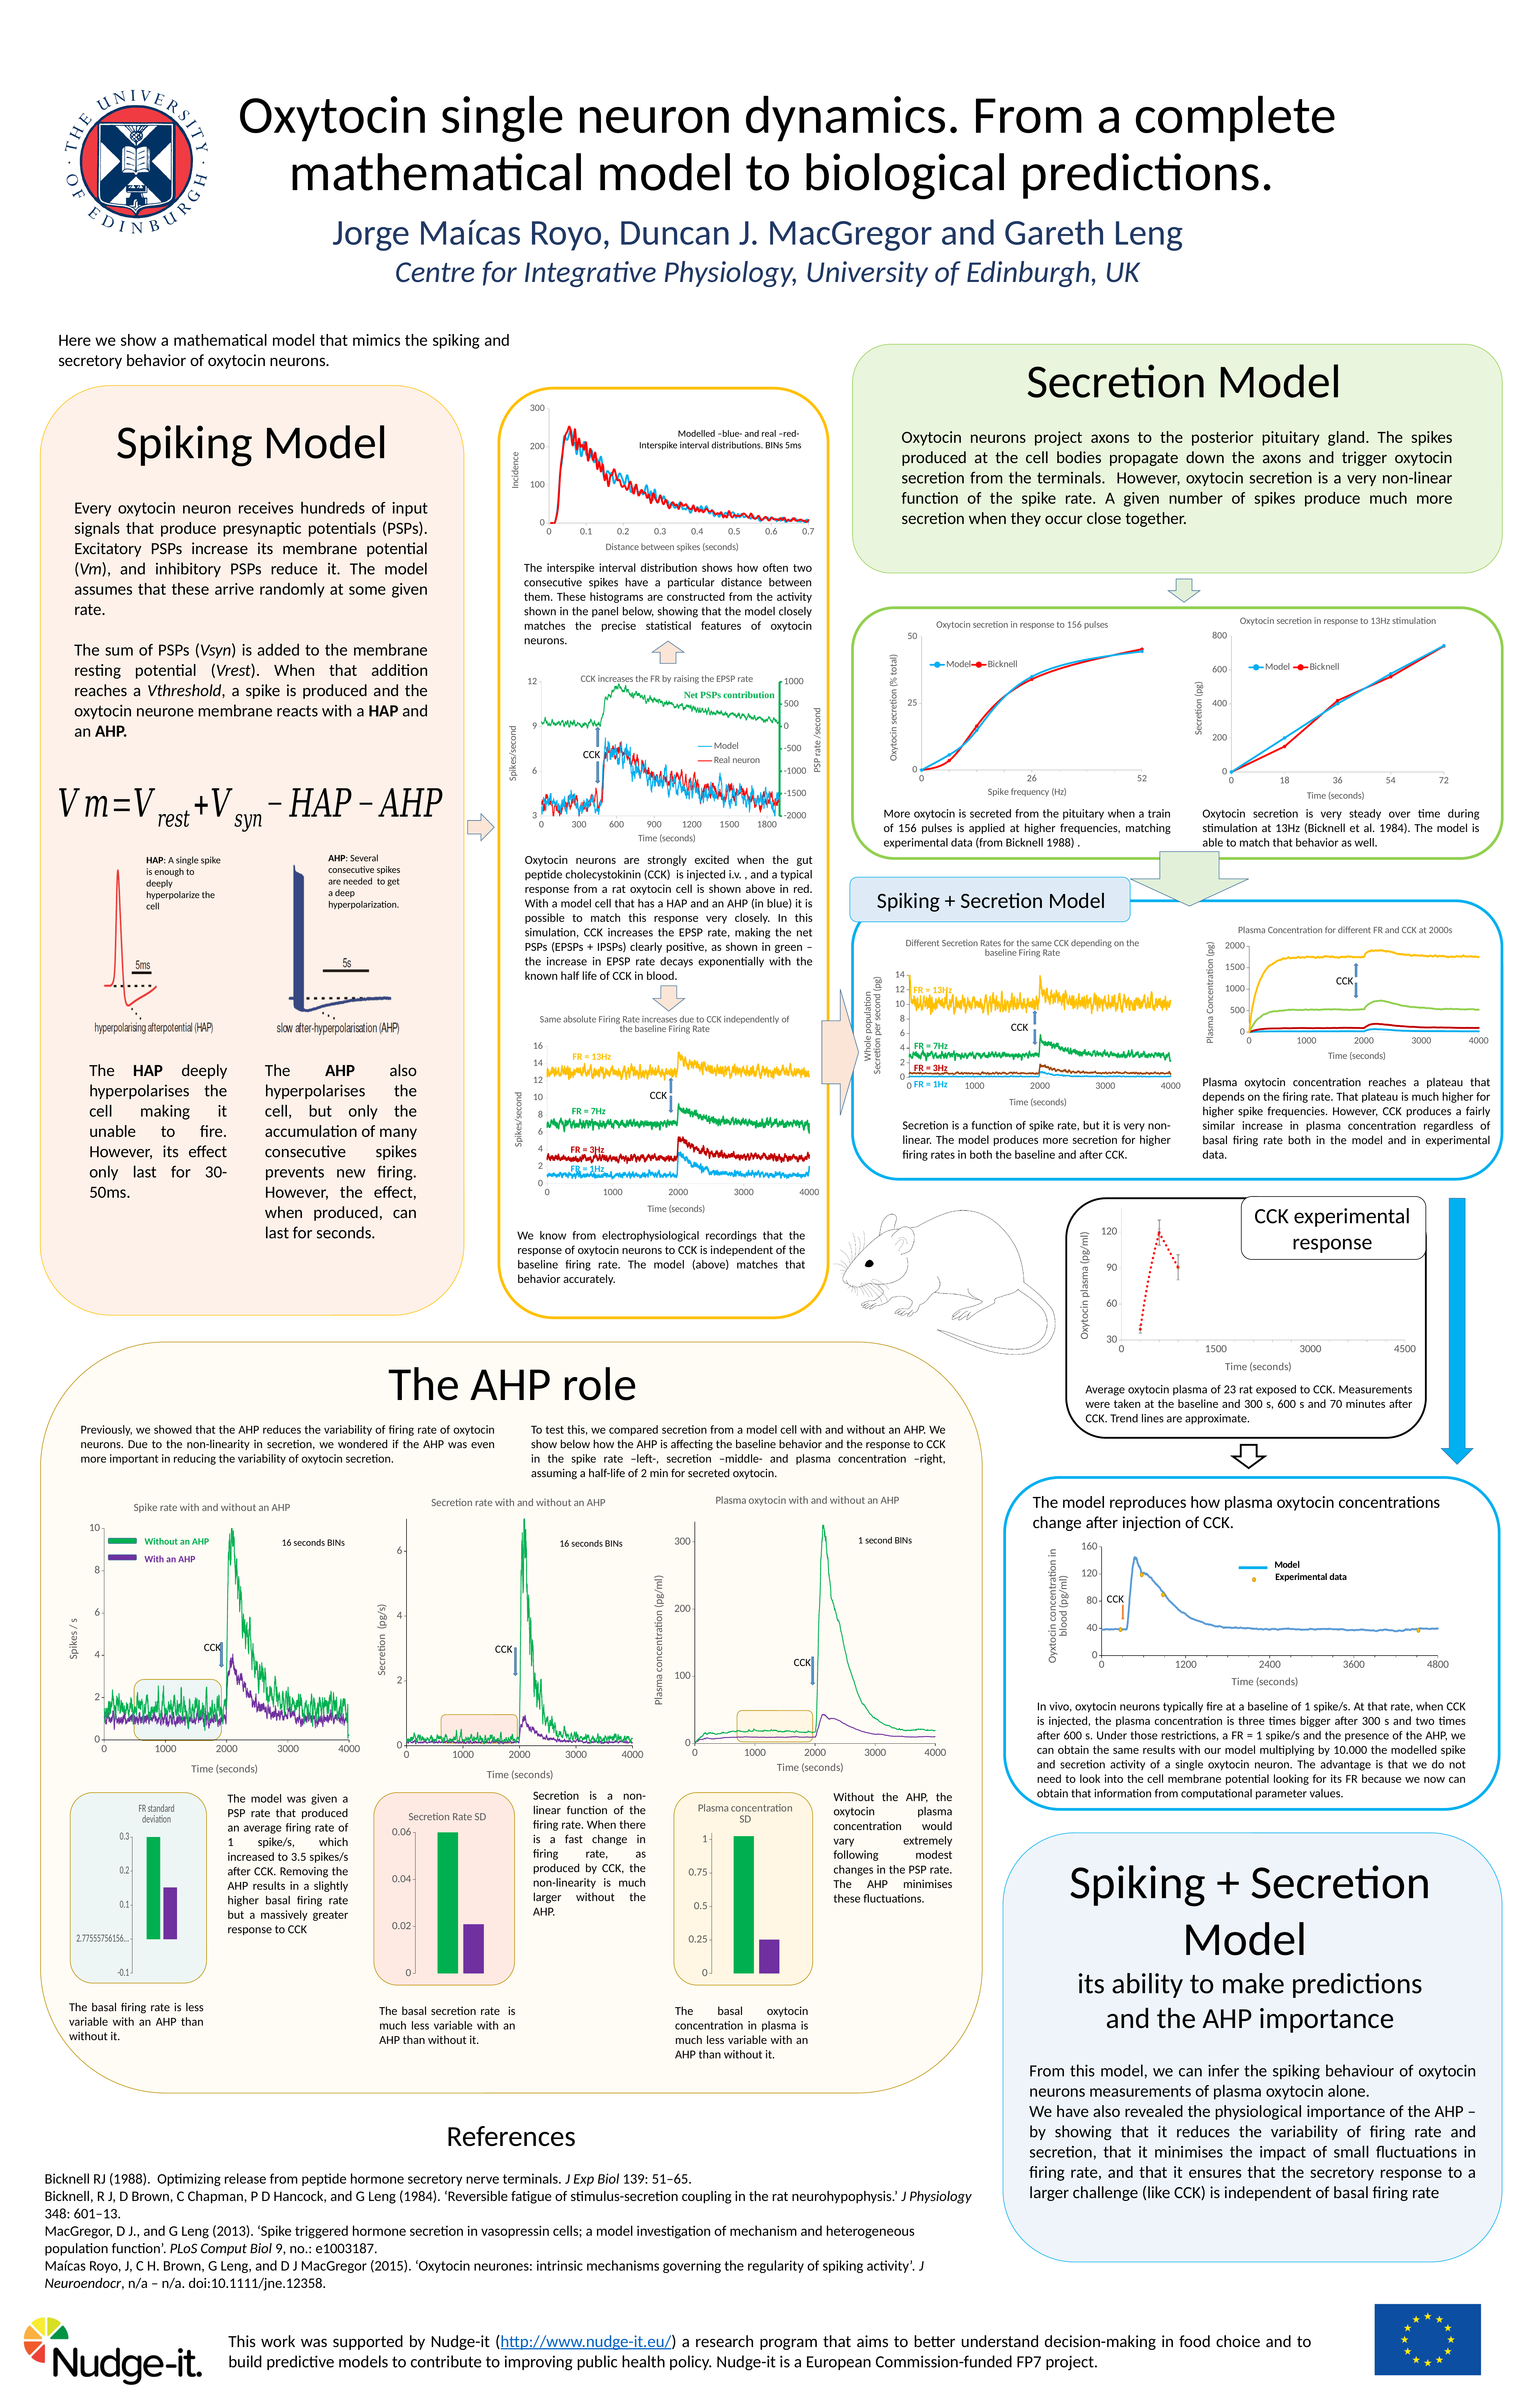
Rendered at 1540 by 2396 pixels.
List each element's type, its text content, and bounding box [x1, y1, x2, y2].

text_box [1440, 1198, 1474, 1465]
chart [506, 666, 828, 847]
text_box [1003, 1833, 1502, 2262]
chart [76, 1798, 196, 1983]
text_box [518, 388, 808, 400]
text_box [1026, 1477, 1500, 1799]
chart [500, 400, 821, 563]
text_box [852, 344, 1502, 573]
chart [1036, 1538, 1457, 1699]
text_box Jorge Maícas Royo, Duncan J. MacGregor and Gareth Leng [196, 211, 1320, 297]
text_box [467, 745, 817, 986]
text_box [1167, 578, 1201, 603]
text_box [879, 611, 1175, 852]
text_box Oxytocin single neuron dynamics. From a complete mathematical model to biological predictions. [174, 85, 1402, 194]
text_box [852, 607, 1475, 859]
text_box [503, 986, 826, 1295]
text_box [1423, 1199, 1426, 1257]
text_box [850, 877, 1502, 1179]
chart [684, 1800, 808, 1983]
chart [368, 1488, 950, 1789]
text_box [1066, 1224, 1426, 1438]
text_box [498, 986, 503, 1285]
text_box Here we show a mathematical model that mimics the spiking and secretory behavior of oxytocin neurons. [54, 327, 515, 372]
text_box CCK experimental response [1246, 1199, 1423, 1256]
text_box [1084, 1198, 1246, 1204]
picture [833, 1210, 1055, 1354]
text_box [826, 1084, 829, 1279]
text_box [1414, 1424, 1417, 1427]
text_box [1188, 610, 1484, 852]
text_box [1159, 851, 1220, 877]
text_box [826, 989, 850, 1116]
text_box [498, 416, 829, 1020]
chart [382, 1803, 513, 1983]
picture [64, 89, 209, 234]
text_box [520, 558, 817, 664]
text_box [1232, 1444, 1266, 1469]
picture [1374, 2303, 1481, 2375]
text_box [1220, 615, 1503, 859]
chart [1069, 1204, 1423, 1383]
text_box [40, 385, 464, 1315]
picture [23, 2313, 203, 2386]
text_box This work was supported by Nudge-it (http://www.nudge-it.eu/) a research program that aims to better understand decision-making in food choice and to build predictive models to contribute to improving public health policy. Nudge-it is a European Commission-funded FP7 project. [224, 2328, 1316, 2373]
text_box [1023, 1489, 1477, 1803]
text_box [909, 981, 957, 1093]
text_box Centre for Integrative Physiology, University of Edinburgh, UK [206, 254, 1330, 339]
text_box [566, 1048, 616, 1177]
chart [58, 1492, 366, 1786]
text_box References Bicknell RJ (1988). Optimizing release from peptide hormone secretory nerve terminals. J Exp Biol 139: 51–65. Bicknell, R J, D Brown, C Chapman, P D Hancock, and G Leng (1984). ‘Reversible fatigue of stimulus-secretion coupling in the rat neurohypophysis.’ J Physiology 348: 601–13. MacGregor, D J., and G Leng (2013). ‘Spike triggered hormone secretion in vasopressin cells; a model investigation of mechanism and heterogeneous population function’. PLoS Comput Biol 9, no.: e1003187. Maícas Royo, J, C H. Brown, G Leng, and D J MacGregor (2015). ‘Oxytocin neurones: intrinsic mechanisms governing the regularity of spiking activity’. J Neuroendocr, n/a – n/a. doi:10.1111/jne.12358. [40, 2115, 983, 2346]
text_box [509, 1295, 818, 1318]
text_box [983, 2207, 1003, 2246]
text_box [40, 1342, 982, 2093]
text_box [1034, 1803, 1470, 1810]
text_box [1241, 1196, 1423, 1204]
text_box [1004, 1491, 1023, 1796]
